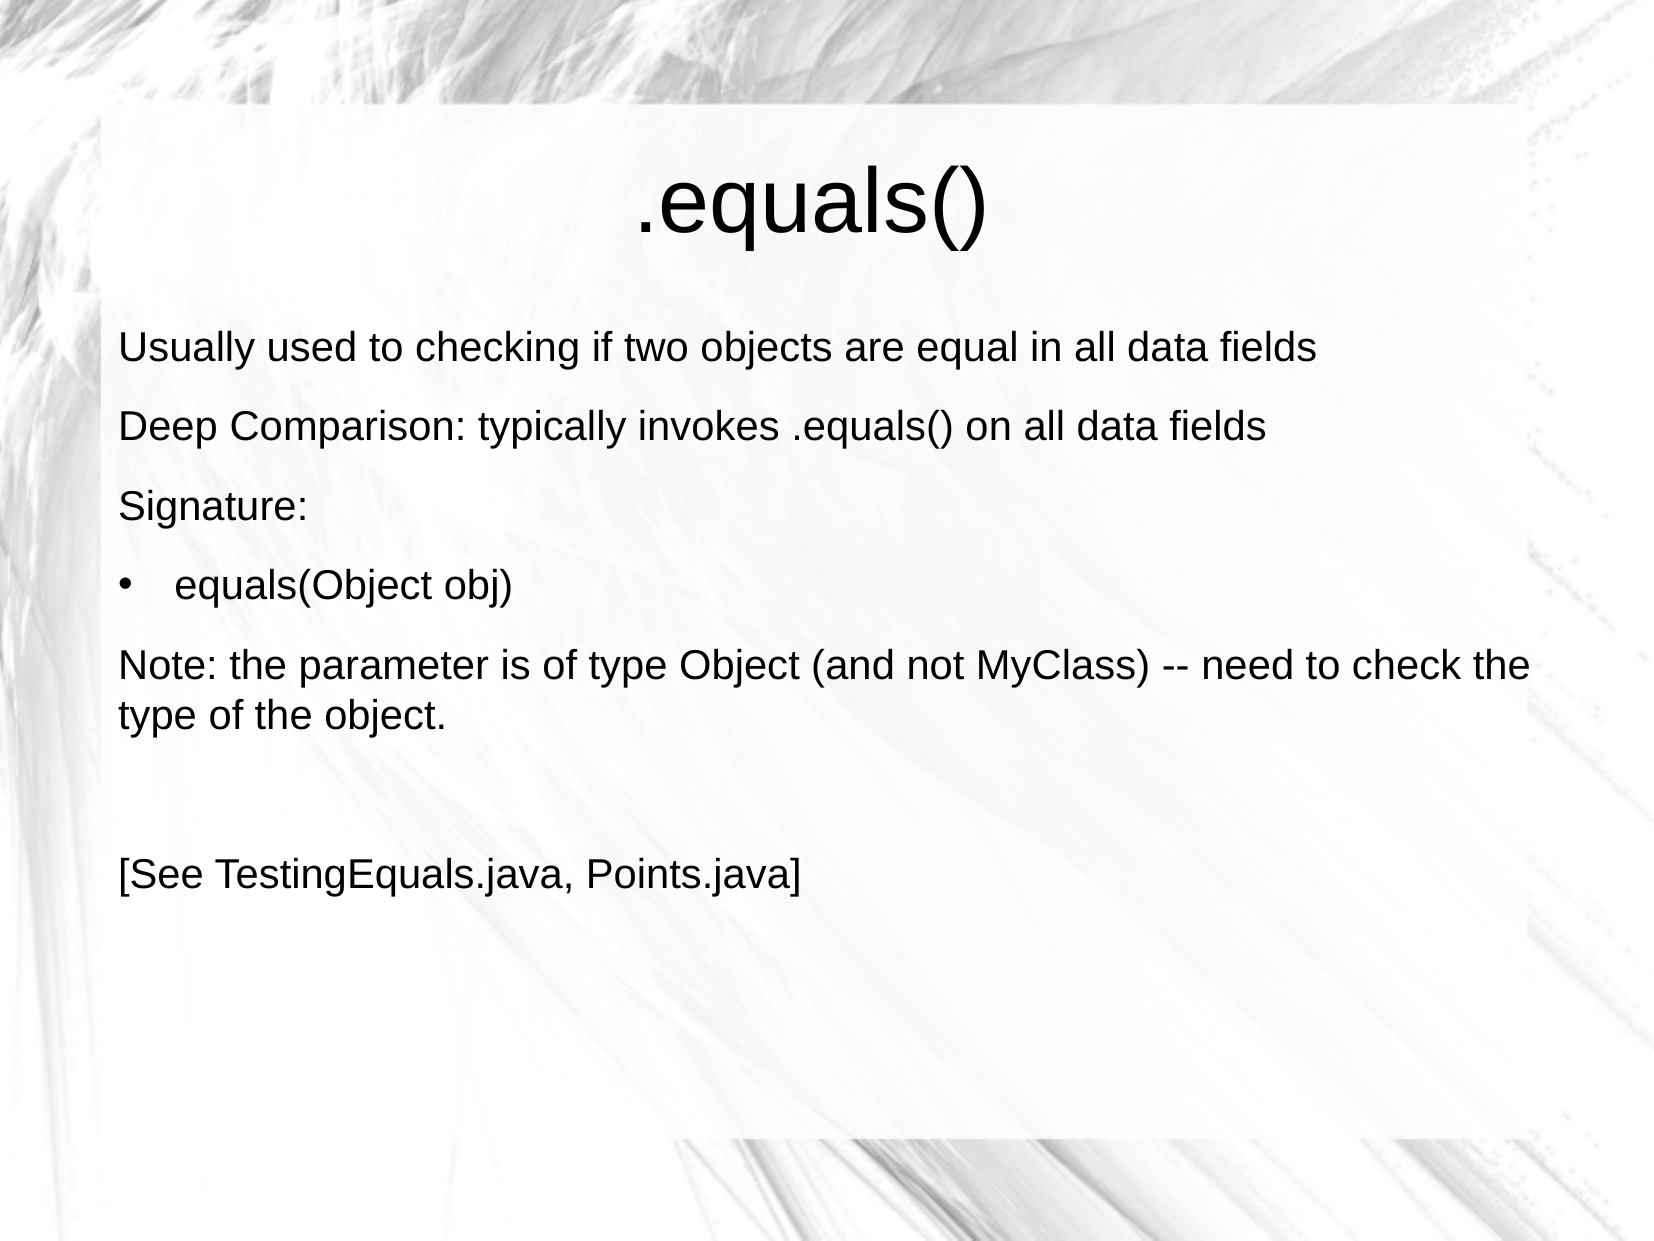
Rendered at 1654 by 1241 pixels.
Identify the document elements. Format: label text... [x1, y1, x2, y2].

title .equals() [118, 112, 1506, 281]
list Usually used to checking if two objects are equal in all data fields Deep Comparison: typically invokes .equals() on all data fields Signature: equals(Object obj) Note: the parameter is of type Object (and not MyClass) -- need to check the type of the object. [See TestingEquals.java, Points.java] [118, 319, 1571, 1102]
picture [0, 0, 1654, 1241]
